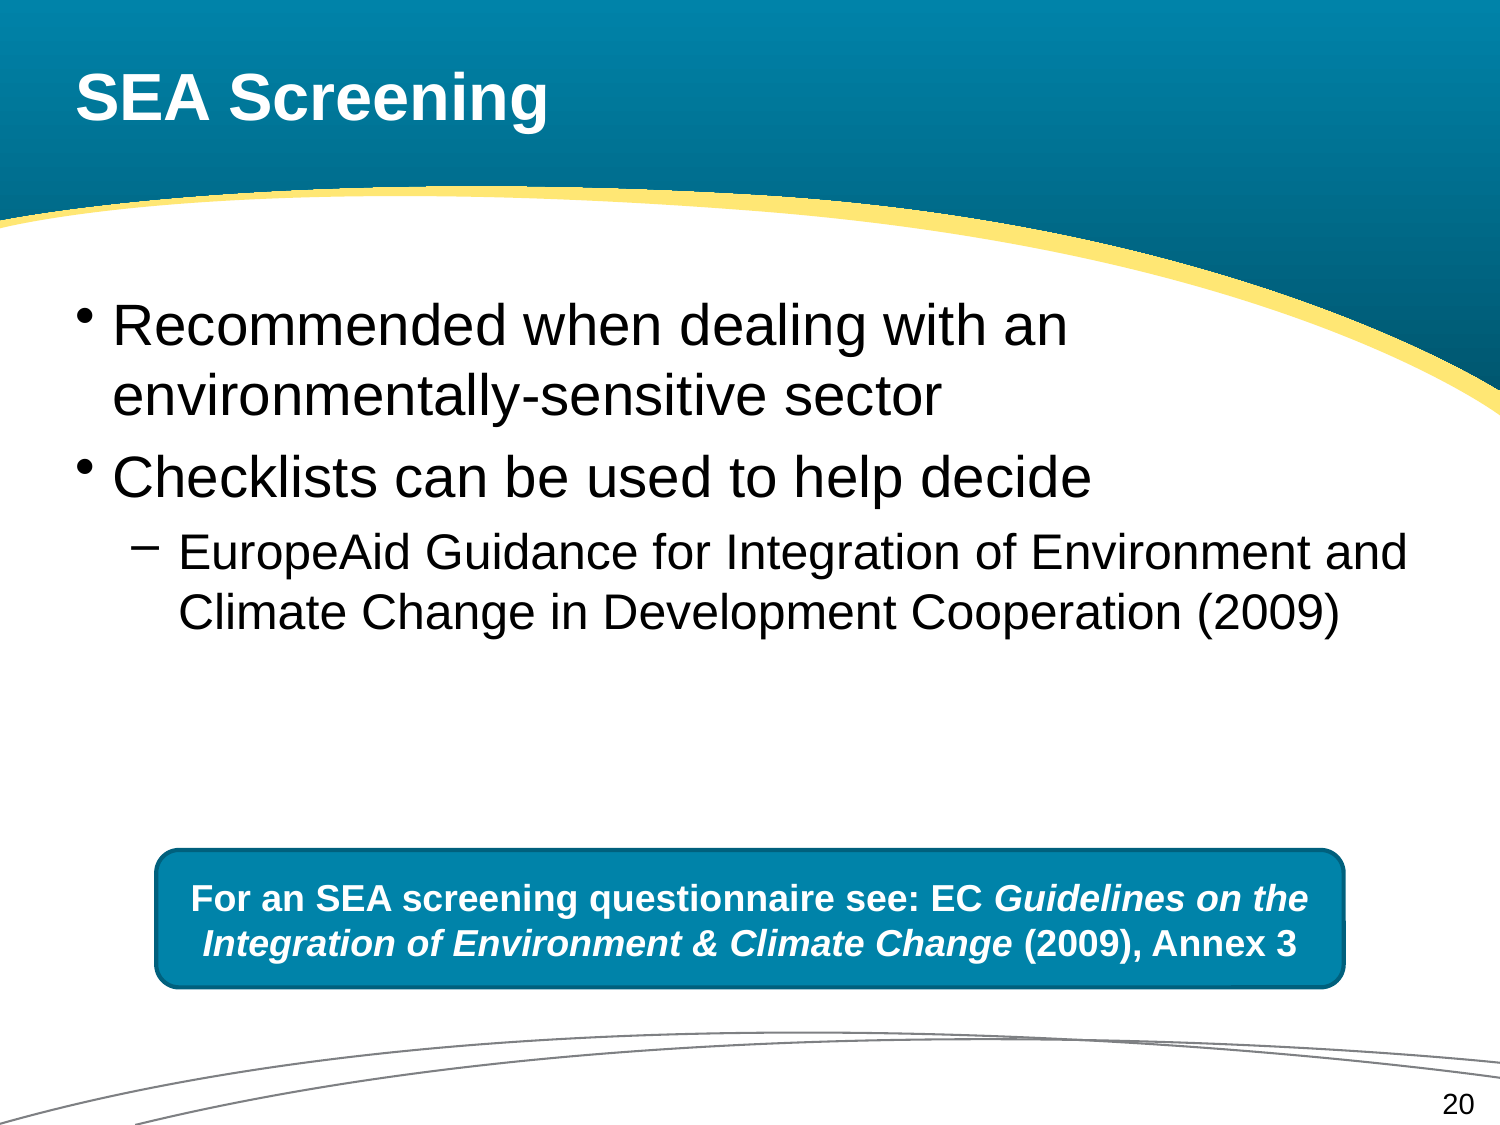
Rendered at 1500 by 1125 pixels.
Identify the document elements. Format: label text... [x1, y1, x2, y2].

list Recommended when dealing with an environmentally-sensitive sector Checklists can be used to help decide EuropeAid Guidance for Integration of Environment and Climate Change in Development Cooperation (2009) [74, 287, 1476, 1076]
text_box For an SEA screening questionnaire see: EC Guidelines on the Integration of Environment & Climate Change (2009), Annex 3 [154, 847, 1346, 990]
slide_number 20 [1124, 1084, 1476, 1113]
title SEA Screening [74, 0, 1476, 188]
